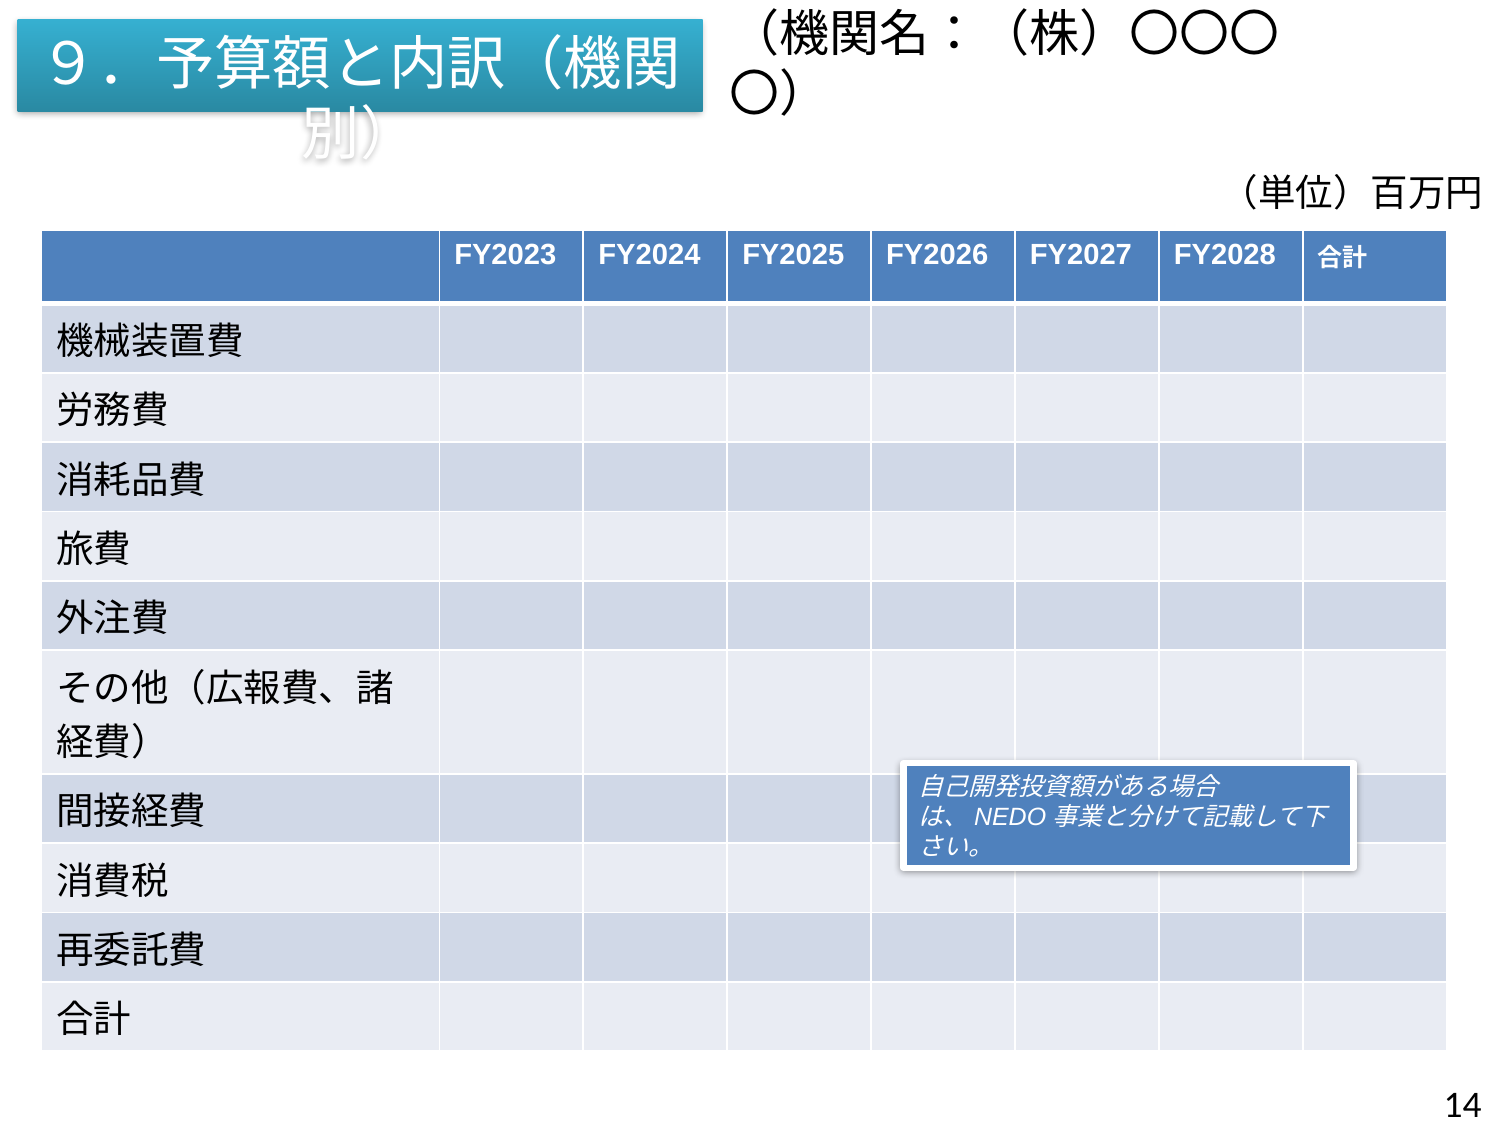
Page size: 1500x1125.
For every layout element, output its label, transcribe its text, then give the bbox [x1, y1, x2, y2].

table_cell 間接経費 [42, 775, 439, 842]
table_cell [584, 983, 726, 1050]
table_cell [440, 775, 582, 842]
table_cell [440, 844, 582, 912]
text_box （単位）百万円 [1206, 161, 1500, 222]
table_cell [872, 582, 1014, 649]
table_cell [1016, 877, 1158, 912]
table_cell [1016, 443, 1158, 511]
table_cell [1362, 775, 1446, 842]
table_cell [1304, 374, 1446, 441]
table_cell [1304, 844, 1446, 912]
table_cell 消耗品費 [42, 443, 439, 511]
table_header 合計 [1304, 231, 1446, 301]
table_header FY2026 [872, 231, 1014, 301]
table_cell [728, 374, 870, 441]
table_cell [1016, 512, 1158, 580]
table_cell 旅費 [42, 512, 439, 580]
table_cell [440, 582, 582, 649]
table_cell [1304, 651, 1446, 773]
table_cell [1304, 913, 1446, 981]
table_cell [872, 983, 1014, 1050]
table_cell [728, 512, 870, 580]
table_cell [584, 582, 726, 649]
table_cell [440, 443, 582, 511]
table_cell [728, 582, 870, 649]
table_cell [440, 512, 582, 580]
table_cell その他（広報費、諸経費） [42, 651, 439, 773]
table_cell [440, 374, 582, 441]
table_cell [440, 651, 582, 773]
table_cell [584, 844, 726, 912]
table_cell [872, 844, 1014, 912]
slide_number 14 [1147, 1072, 1497, 1125]
table_cell [1016, 913, 1158, 981]
table_cell [440, 306, 582, 372]
table_cell 外注費 [42, 582, 439, 649]
table_cell [1160, 651, 1302, 758]
table_cell [1016, 306, 1158, 372]
table_cell [872, 443, 1014, 511]
table_cell [1304, 582, 1446, 649]
table_cell [1016, 983, 1158, 1050]
text_box ９．予算額と内訳（機関別） [17, 19, 703, 112]
table_cell 機械装置費 [42, 306, 439, 372]
table_cell [728, 443, 870, 511]
table_header FY2025 [728, 231, 870, 301]
table_cell [872, 913, 1014, 981]
table_cell 消費税 [42, 844, 439, 912]
table_cell [728, 983, 870, 1050]
table_cell [1016, 582, 1158, 649]
table_header FY2027 [1016, 231, 1158, 301]
table_cell [1304, 512, 1446, 580]
table_cell [1016, 651, 1158, 758]
table_cell [1160, 582, 1302, 649]
table_cell [1304, 983, 1446, 1050]
table_cell [584, 775, 726, 842]
table_cell [1160, 877, 1302, 912]
title （機関名：（株）〇〇〇〇） [714, 0, 1389, 138]
table_cell [872, 775, 895, 842]
table_cell [440, 913, 582, 981]
table_cell [872, 651, 1014, 773]
table_cell [1160, 512, 1302, 580]
table_cell [584, 374, 726, 441]
table_header [42, 231, 439, 301]
table_cell [872, 374, 1014, 441]
table_cell [728, 775, 870, 842]
table_cell [872, 306, 1014, 372]
table_header FY2023 [440, 231, 582, 301]
table_cell 労務費 [42, 374, 439, 441]
table_cell [1304, 443, 1446, 511]
table_cell [1160, 306, 1302, 372]
table_cell [440, 983, 582, 1050]
table_header FY2028 [1160, 231, 1302, 301]
table_cell [872, 512, 1014, 580]
table_cell [1304, 306, 1446, 372]
table_cell [584, 512, 726, 580]
table_cell 合計 [42, 983, 439, 1050]
table_cell 再委託費 [42, 913, 439, 981]
table_cell [728, 844, 870, 912]
table_cell [728, 913, 870, 981]
table_cell [1160, 443, 1302, 511]
table_cell [584, 443, 726, 511]
table_cell [584, 306, 726, 372]
table_cell [1016, 374, 1158, 441]
table_cell [1160, 374, 1302, 441]
table_cell [728, 306, 870, 372]
table_cell [1160, 913, 1302, 981]
table_header FY2024 [584, 231, 726, 301]
table_cell [1160, 983, 1302, 1050]
table_cell [584, 651, 726, 773]
table_cell [584, 913, 726, 981]
table_cell [728, 651, 870, 773]
text_box 自己開発投資額がある場合は、NEDO事業と分けて記載して下さい。 [900, 760, 1357, 871]
